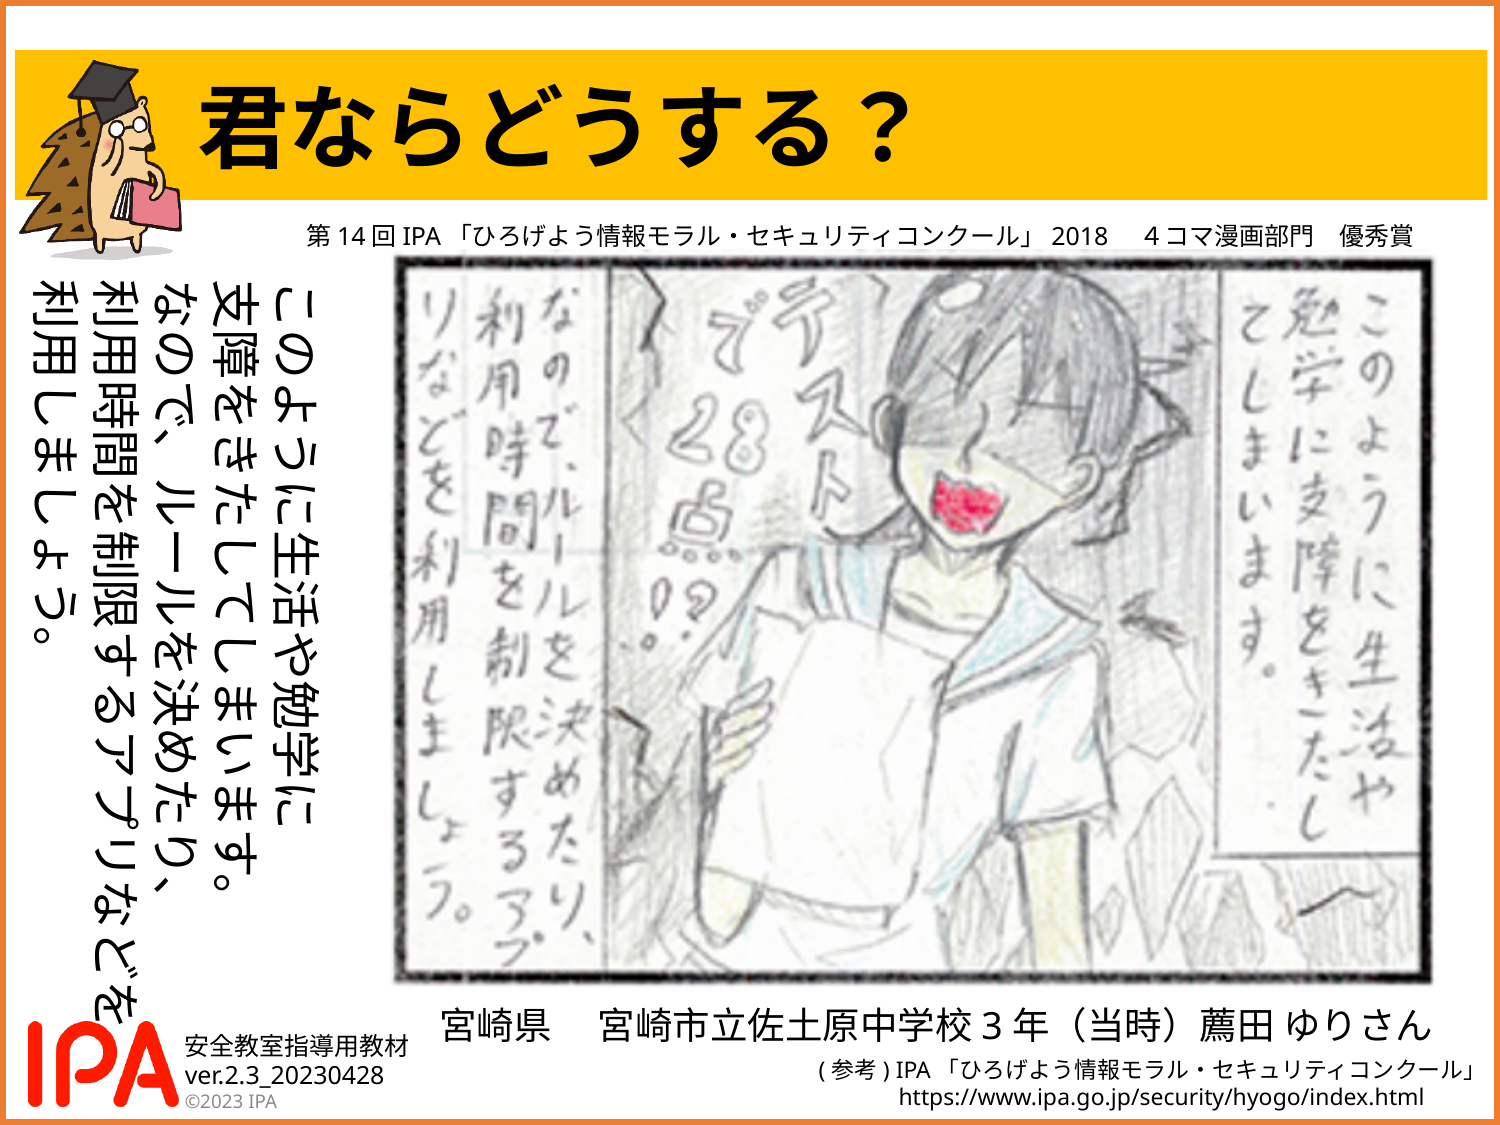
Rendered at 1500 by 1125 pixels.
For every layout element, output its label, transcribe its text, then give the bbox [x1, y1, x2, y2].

text_box 第14回IPA「ひろげよう情報モラル・セキュリティコンクール」2018 ４コマ漫画部門 優秀賞 [291, 213, 1500, 259]
picture [19, 60, 182, 260]
picture [28, 1048, 179, 1107]
text_box (参考) IPA「ひろげよう情報モラル・セキュリティコンクール」 https://www.ipa.go.jp/security/hyogo/index.html [804, 1047, 1500, 1118]
text_box このように生活や勉学に 支障をきたしてしまいます。 なので、ルールを決めたり、 利用時間を制限するアプリなどを利用しましょう。 [1, 265, 336, 1048]
text_box 宮崎県 宮崎市立佐土原中学校3年（当時）薦田 ゆりさん [424, 994, 1500, 1055]
title 君ならどうする？ [182, 73, 1488, 190]
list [389, 249, 1440, 989]
